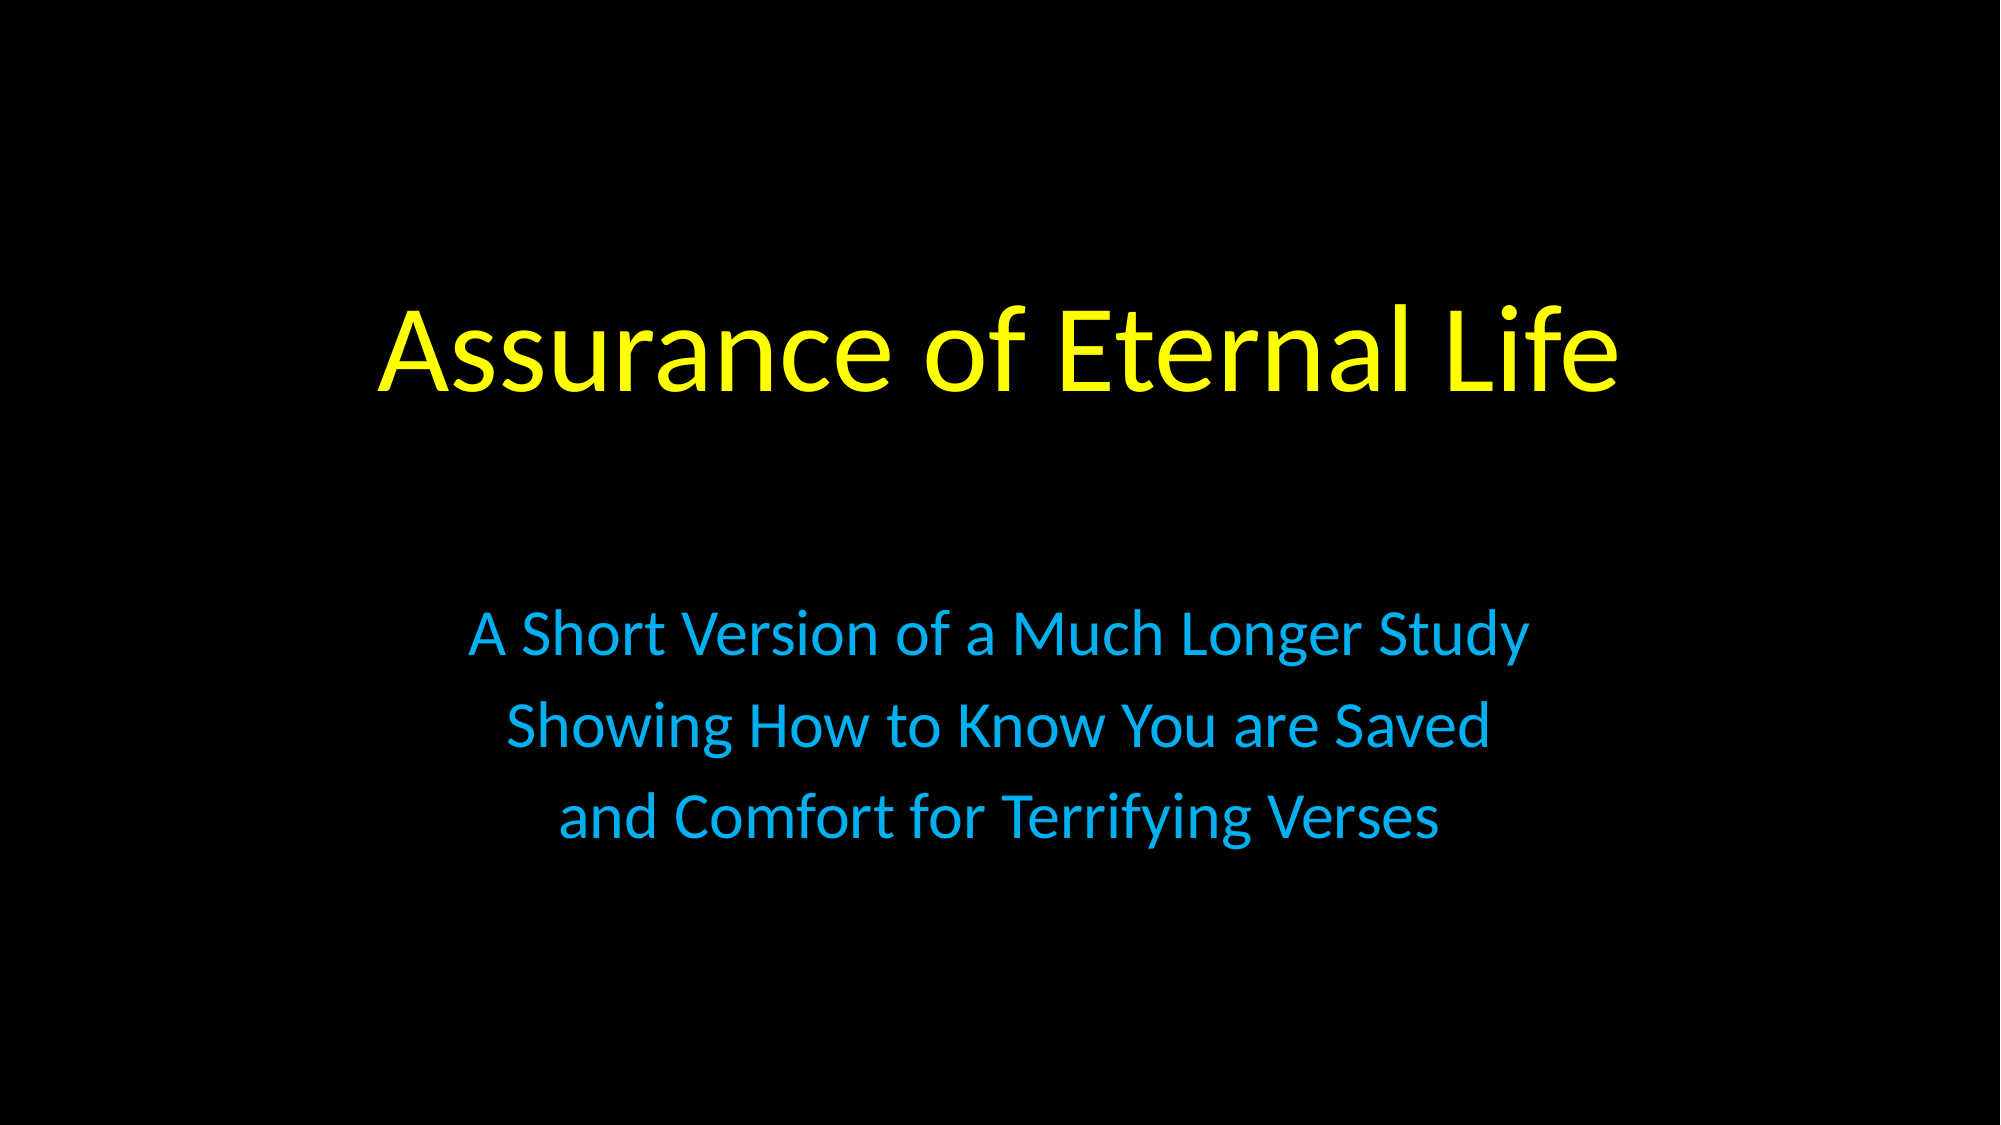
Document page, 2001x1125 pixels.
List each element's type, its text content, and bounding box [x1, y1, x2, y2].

subtitle A Short Version of a Much Longer Study Showing How to Know You are Saved and Comfort for Terrifying Verses [249, 590, 1750, 863]
title Assurance of Eternal Life [249, 184, 1750, 576]
